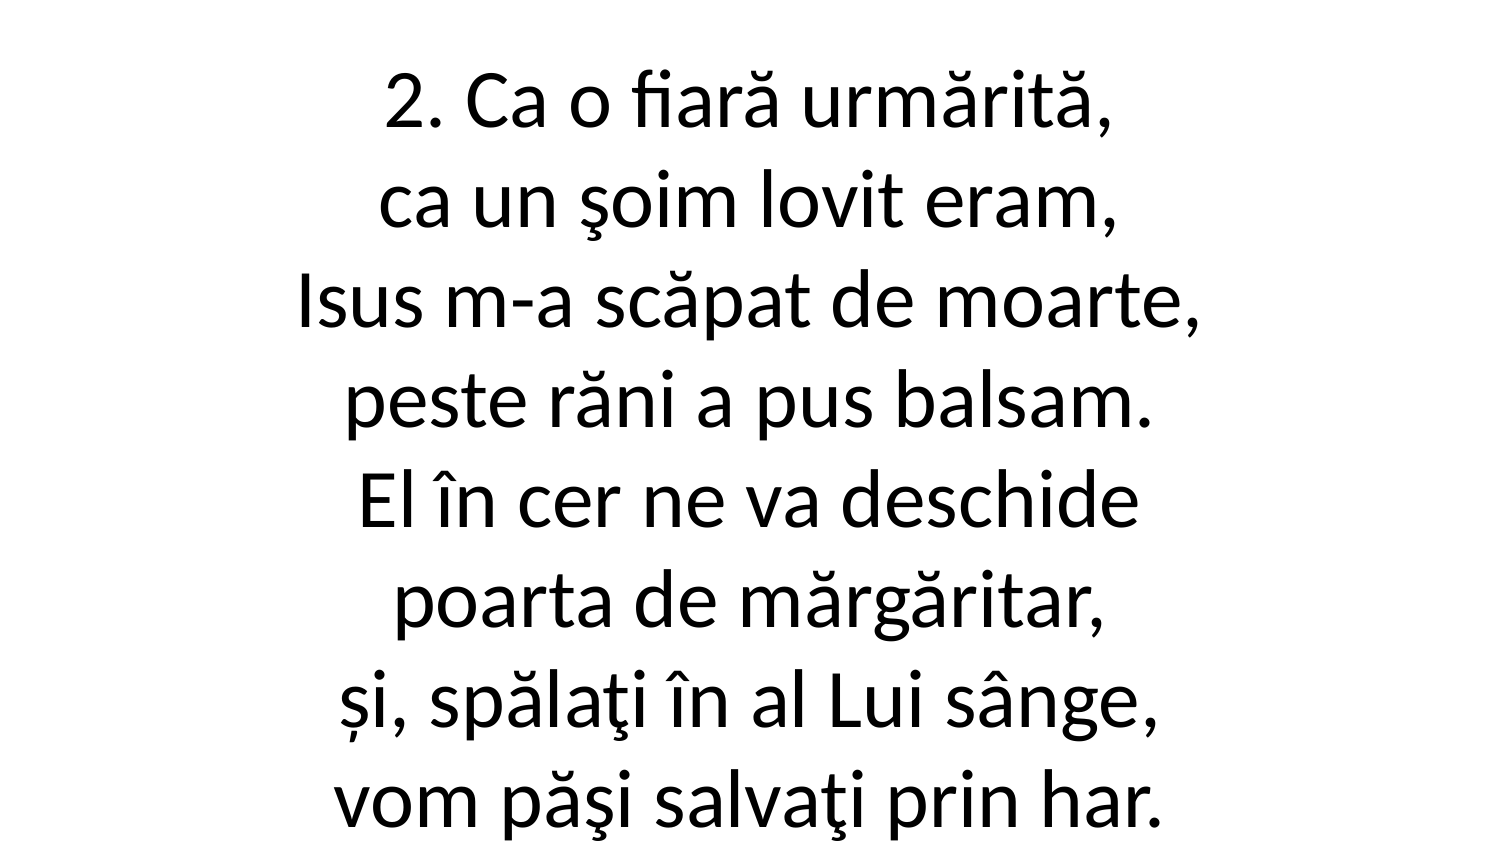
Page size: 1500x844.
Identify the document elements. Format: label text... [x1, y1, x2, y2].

text_box 2. Ca o fiară urmărită, ca un şoim lovit eram, Isus m-a scăpat de moarte, peste răni a pus balsam. El în cer ne va deschide poarta de mărgăritar, și, spălaţi în al Lui sânge, vom păşi salvaţi prin har. [280, 0, 1220, 844]
